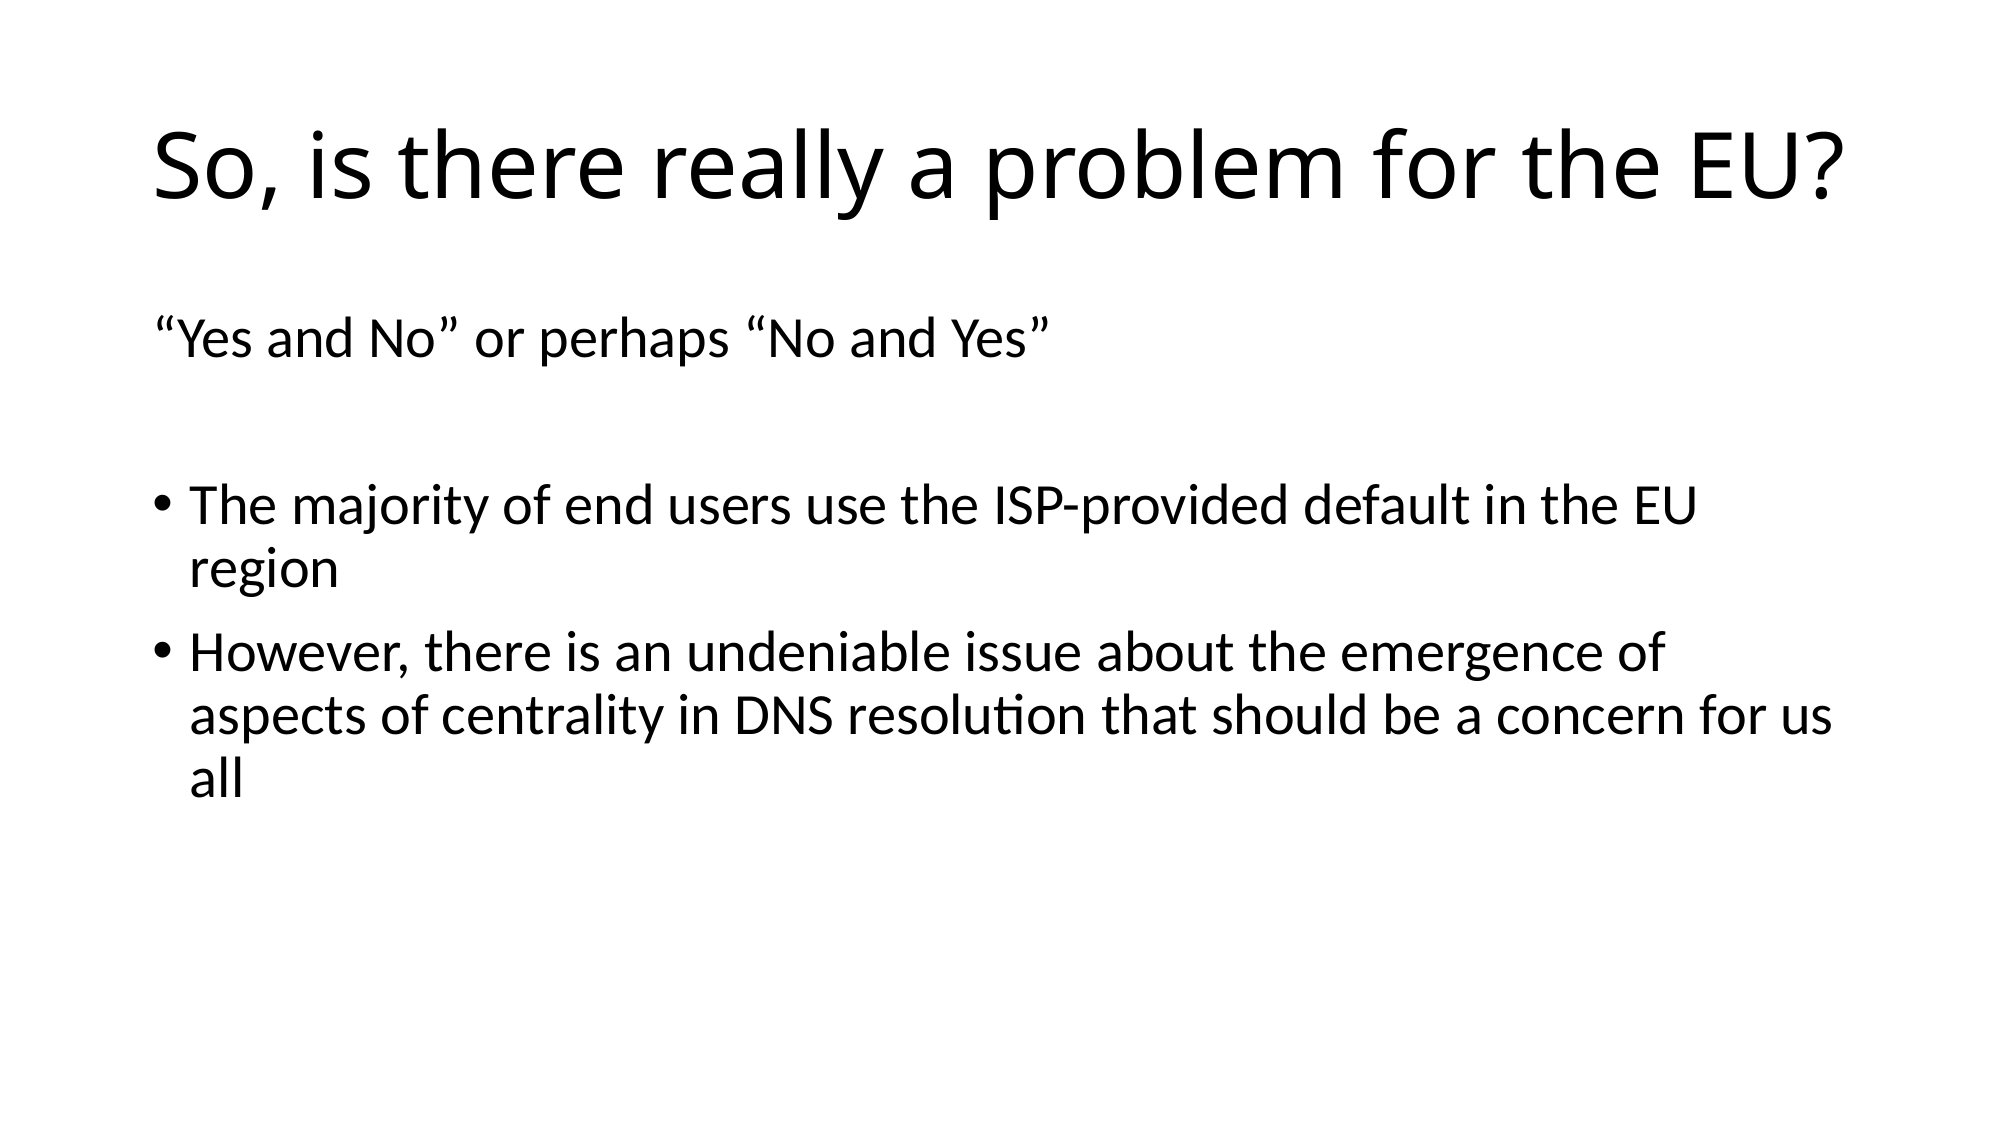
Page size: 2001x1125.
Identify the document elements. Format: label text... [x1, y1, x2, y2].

title So, is there really a problem for the EU? [137, 59, 1863, 278]
list “Yes and No” or perhaps “No and Yes” The majority of end users use the ISP-provided default in the EU region However, there is an undeniable issue about the emergence of aspects of centrality in DNS resolution that should be a concern for us all [137, 299, 1863, 1014]
